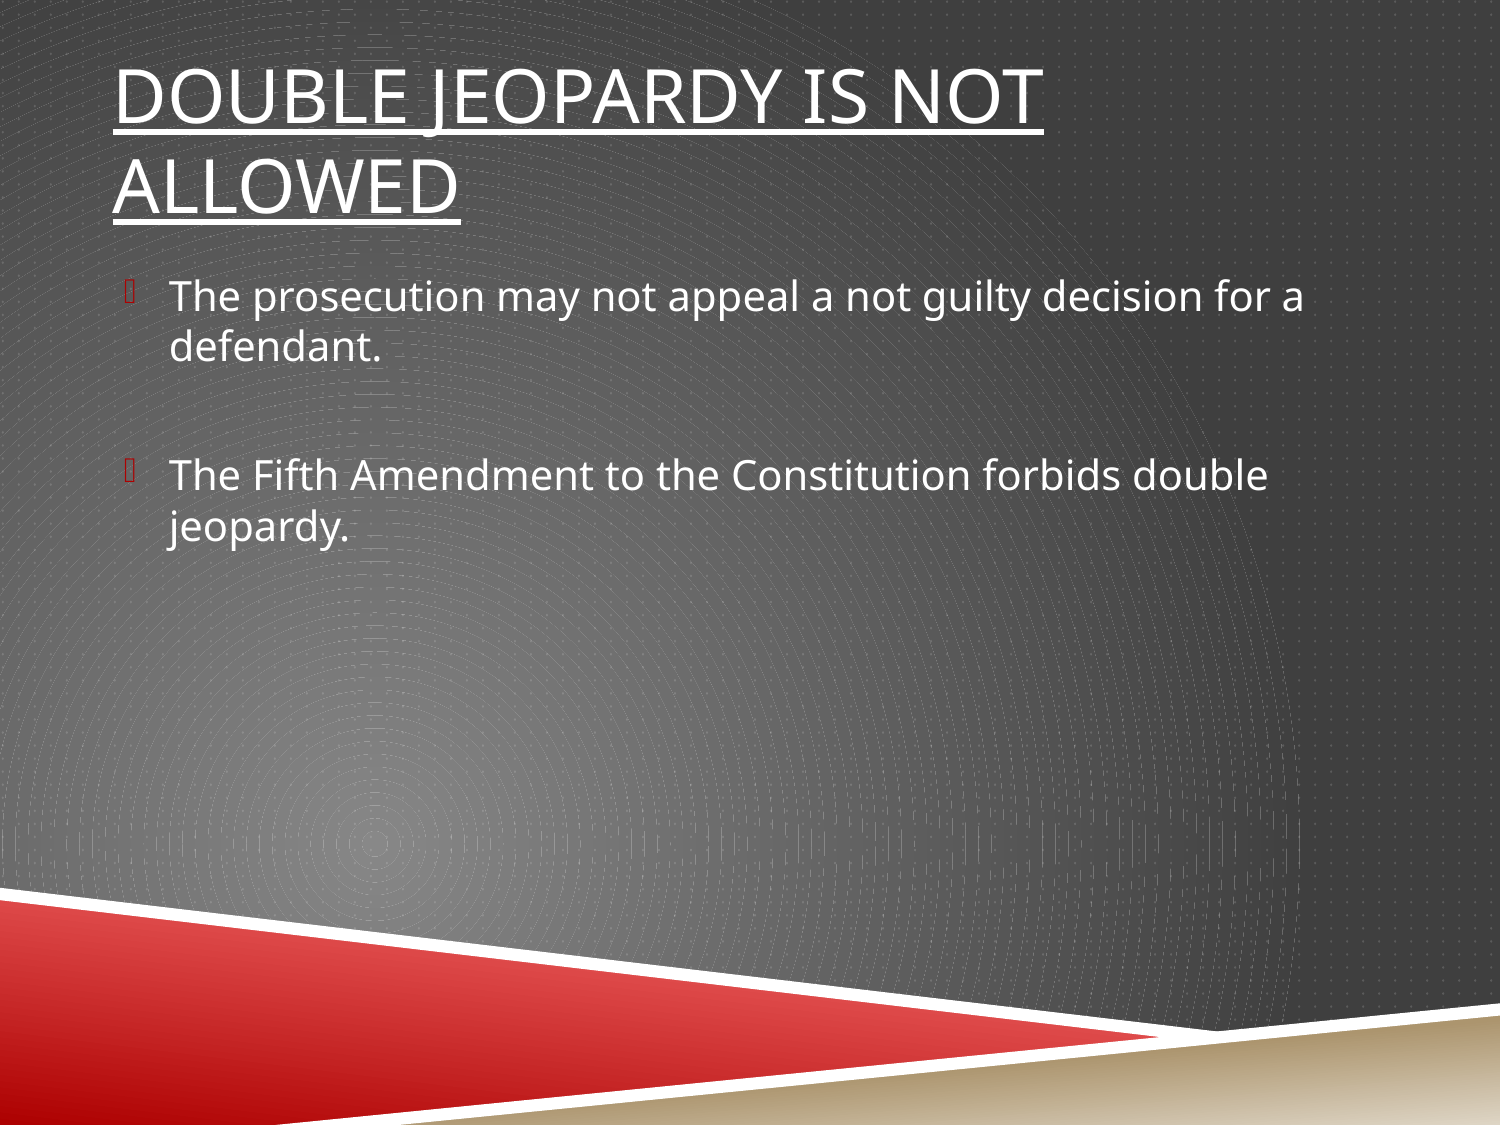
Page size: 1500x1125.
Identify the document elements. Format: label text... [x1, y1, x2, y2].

list The prosecution may not appeal a not guilty decision for a defendant. The Fifth Amendment to the Constitution forbids double jeopardy. [112, 262, 1388, 875]
title Double jeopardy is not allowed [112, 45, 1388, 233]
